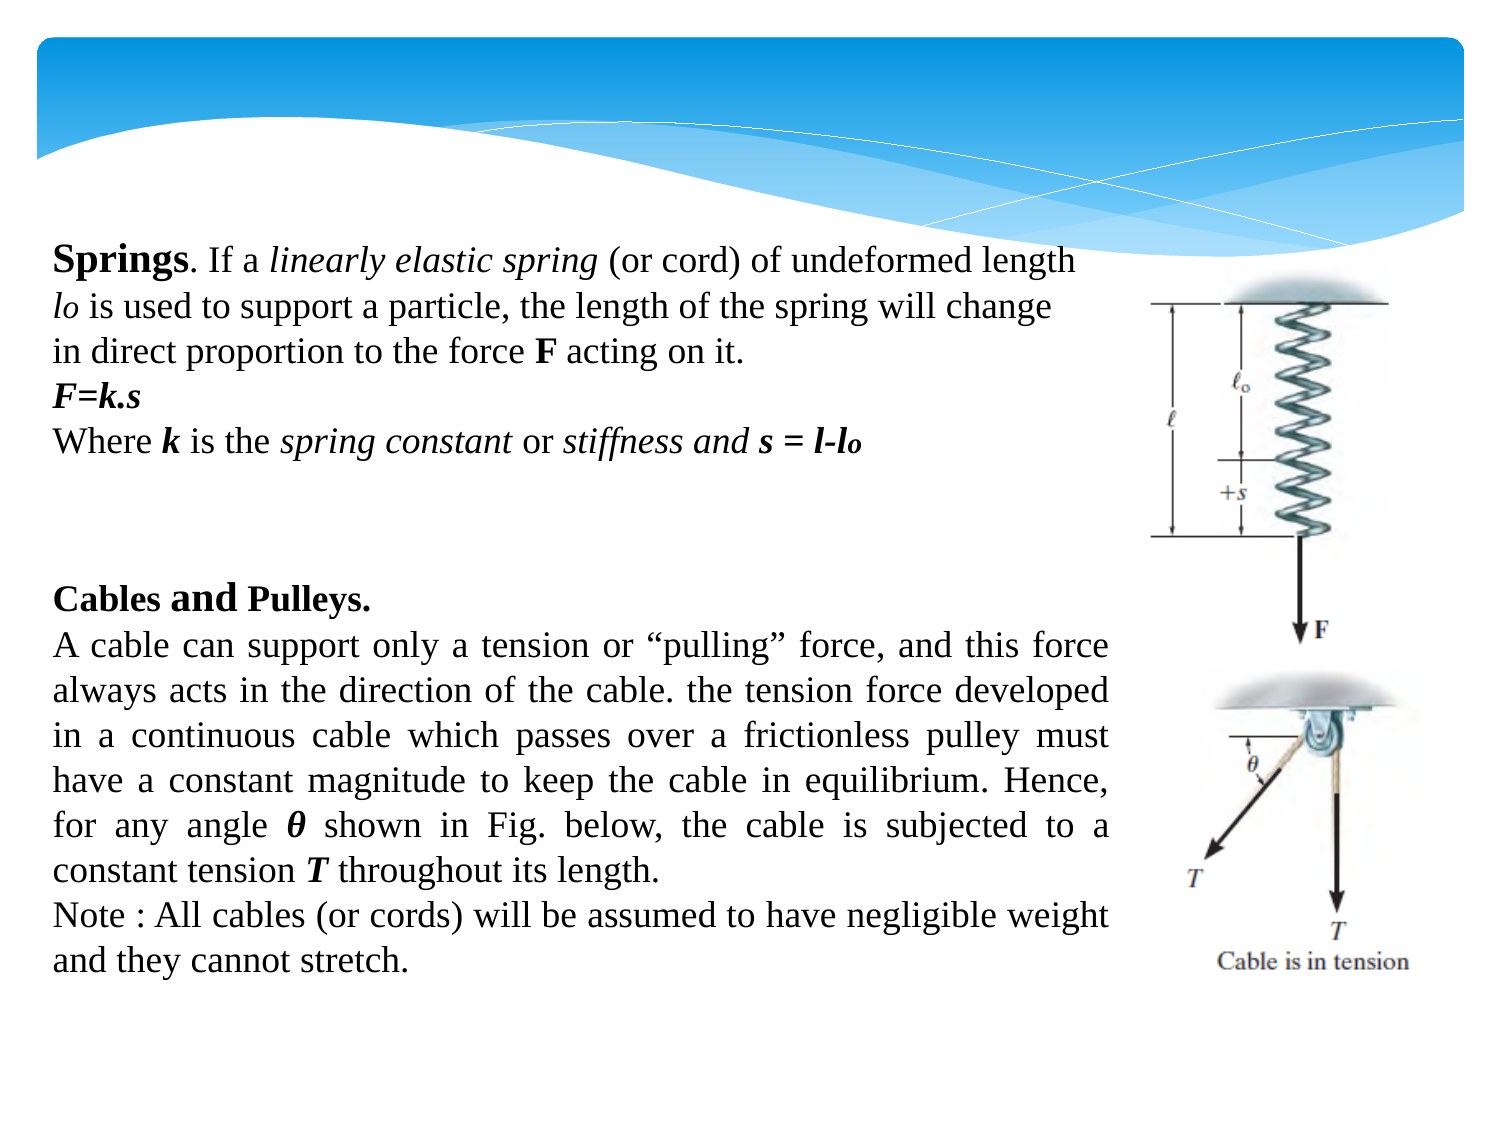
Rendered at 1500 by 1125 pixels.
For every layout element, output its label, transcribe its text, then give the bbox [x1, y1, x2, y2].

text_box Cables and Pulleys. A cable can support only a tension or “pulling” force, and this force always acts in the direction of the cable. the tension force developed in a continuous cable which passes over a frictionless pulley must have a constant magnitude to keep the cable in equilibrium. Hence, for any angle θ shown in Fig. below, the cable is subjected to a constant tension T throughout its length. Note : All cables (or cords) will be assumed to have negligible weight and they cannot stretch. [37, 562, 1126, 1033]
text_box Springs. If a linearly elastic spring (or cord) of undeformed length lo is used to support a particle, the length of the spring will change in direct proportion to the force F acting on it. F=k.s Where k is the spring constant or stiffness and s = l-lo [37, 223, 1100, 514]
picture [1125, 266, 1463, 988]
